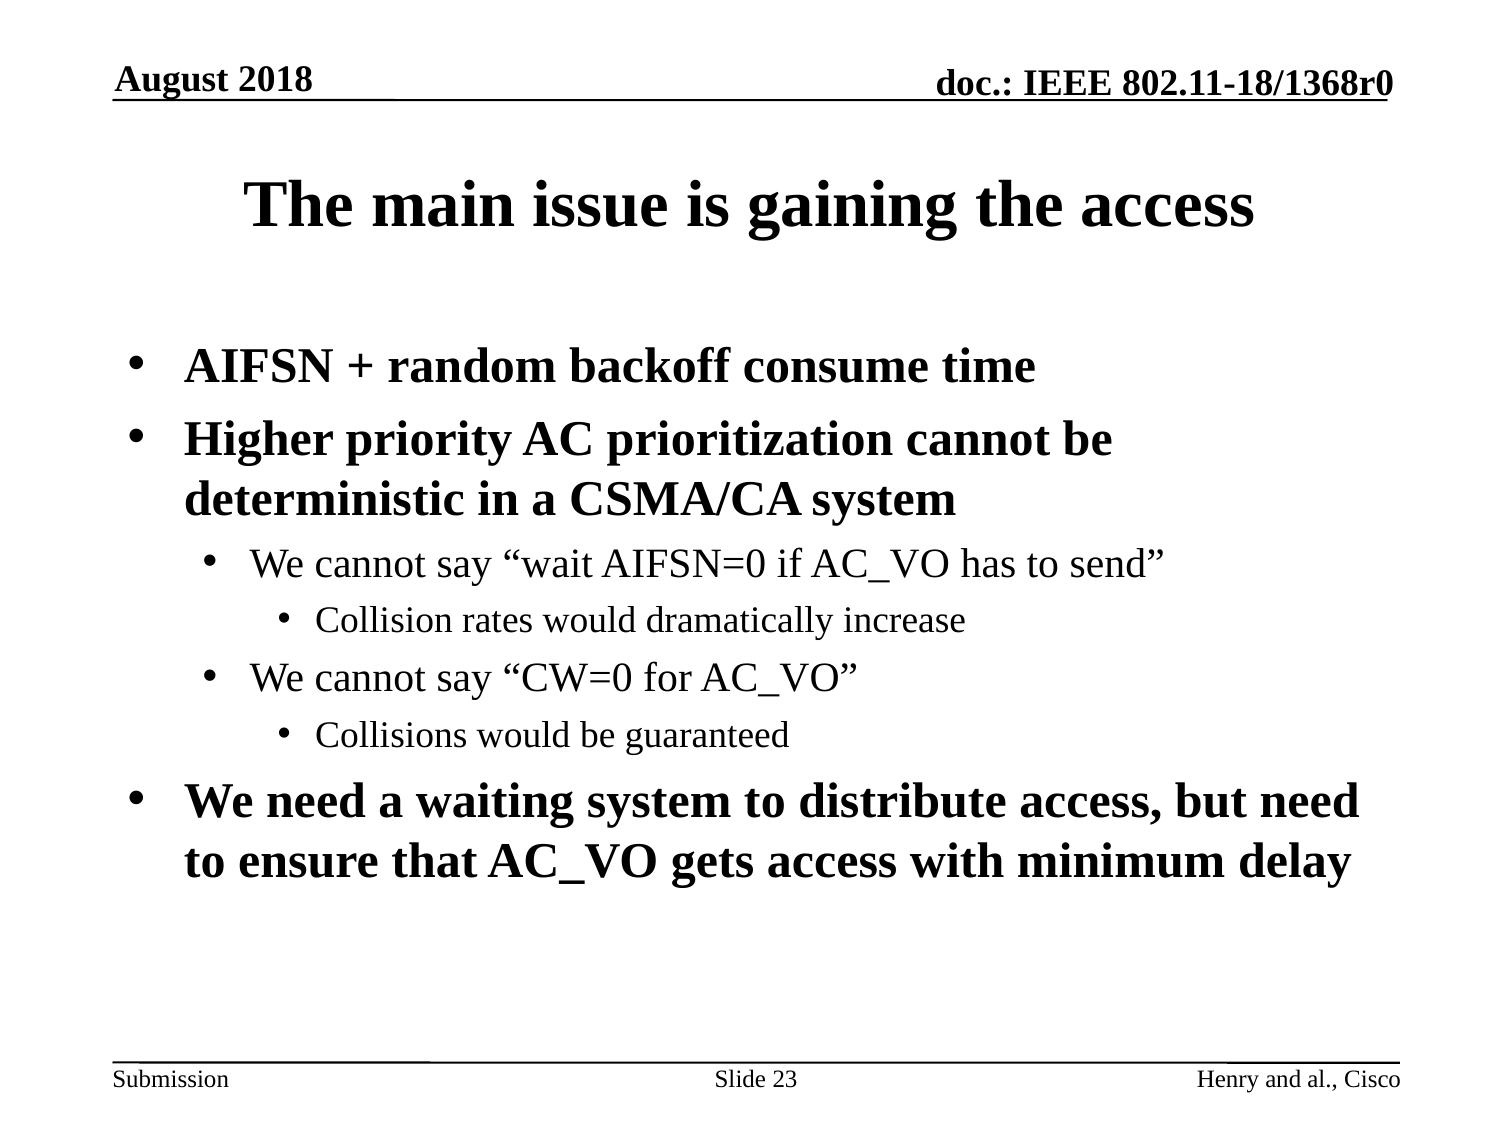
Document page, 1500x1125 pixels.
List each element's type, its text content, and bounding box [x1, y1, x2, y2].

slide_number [114, 54, 423, 100]
title The main issue is gaining the access [112, 112, 1388, 288]
list AIFSN + random backoff consume time Higher priority AC prioritization cannot be deterministic in a CSMA/CA system We cannot say “wait AIFSN=0 if AC_VO has to send” Collision rates would dramatically increase We cannot say “CW=0 for AC_VO” Collisions would be guaranteed We need a waiting system to distribute access, but need to ensure that AC_VO gets access with minimum delay [112, 324, 1388, 1000]
slide_number Slide 23 [712, 1061, 800, 1123]
footer Henry and al., Cisco [878, 1061, 1402, 1093]
